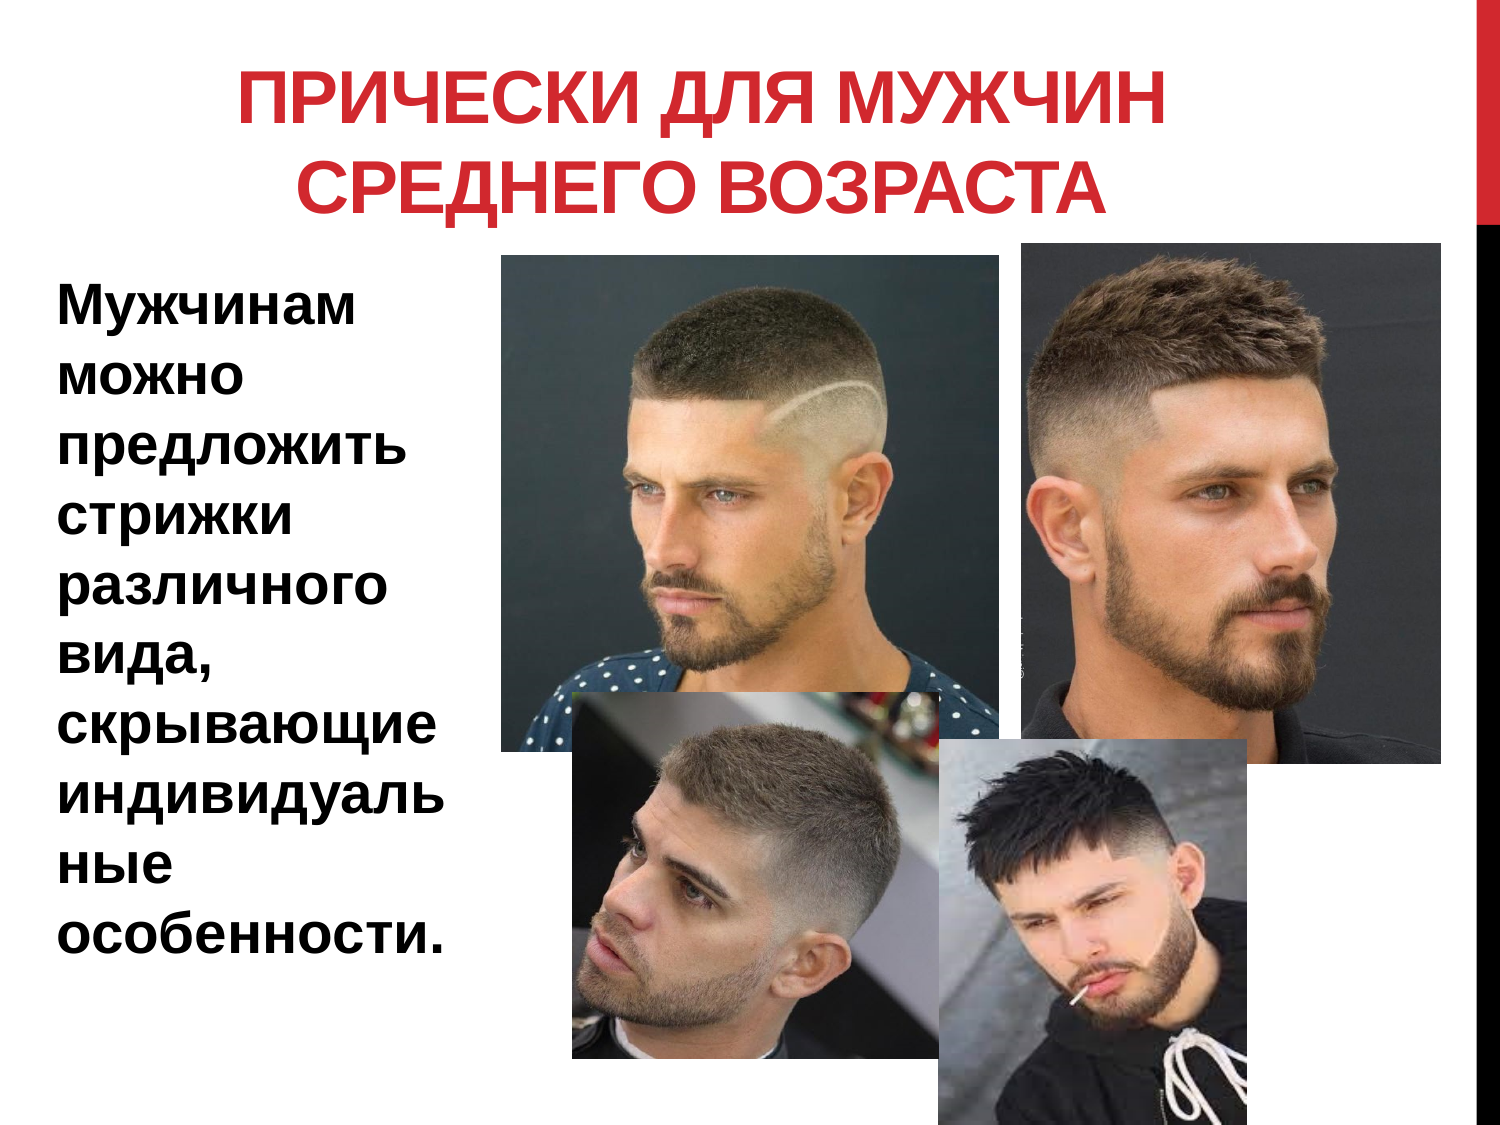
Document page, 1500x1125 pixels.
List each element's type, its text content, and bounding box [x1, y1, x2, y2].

list Мужчинам можно предложить стрижки различного вида, скрывающие индивидуальные особенности. [41, 258, 491, 1094]
picture [501, 243, 1442, 1125]
title Прически для мужчин среднего возраста [75, 30, 1329, 327]
